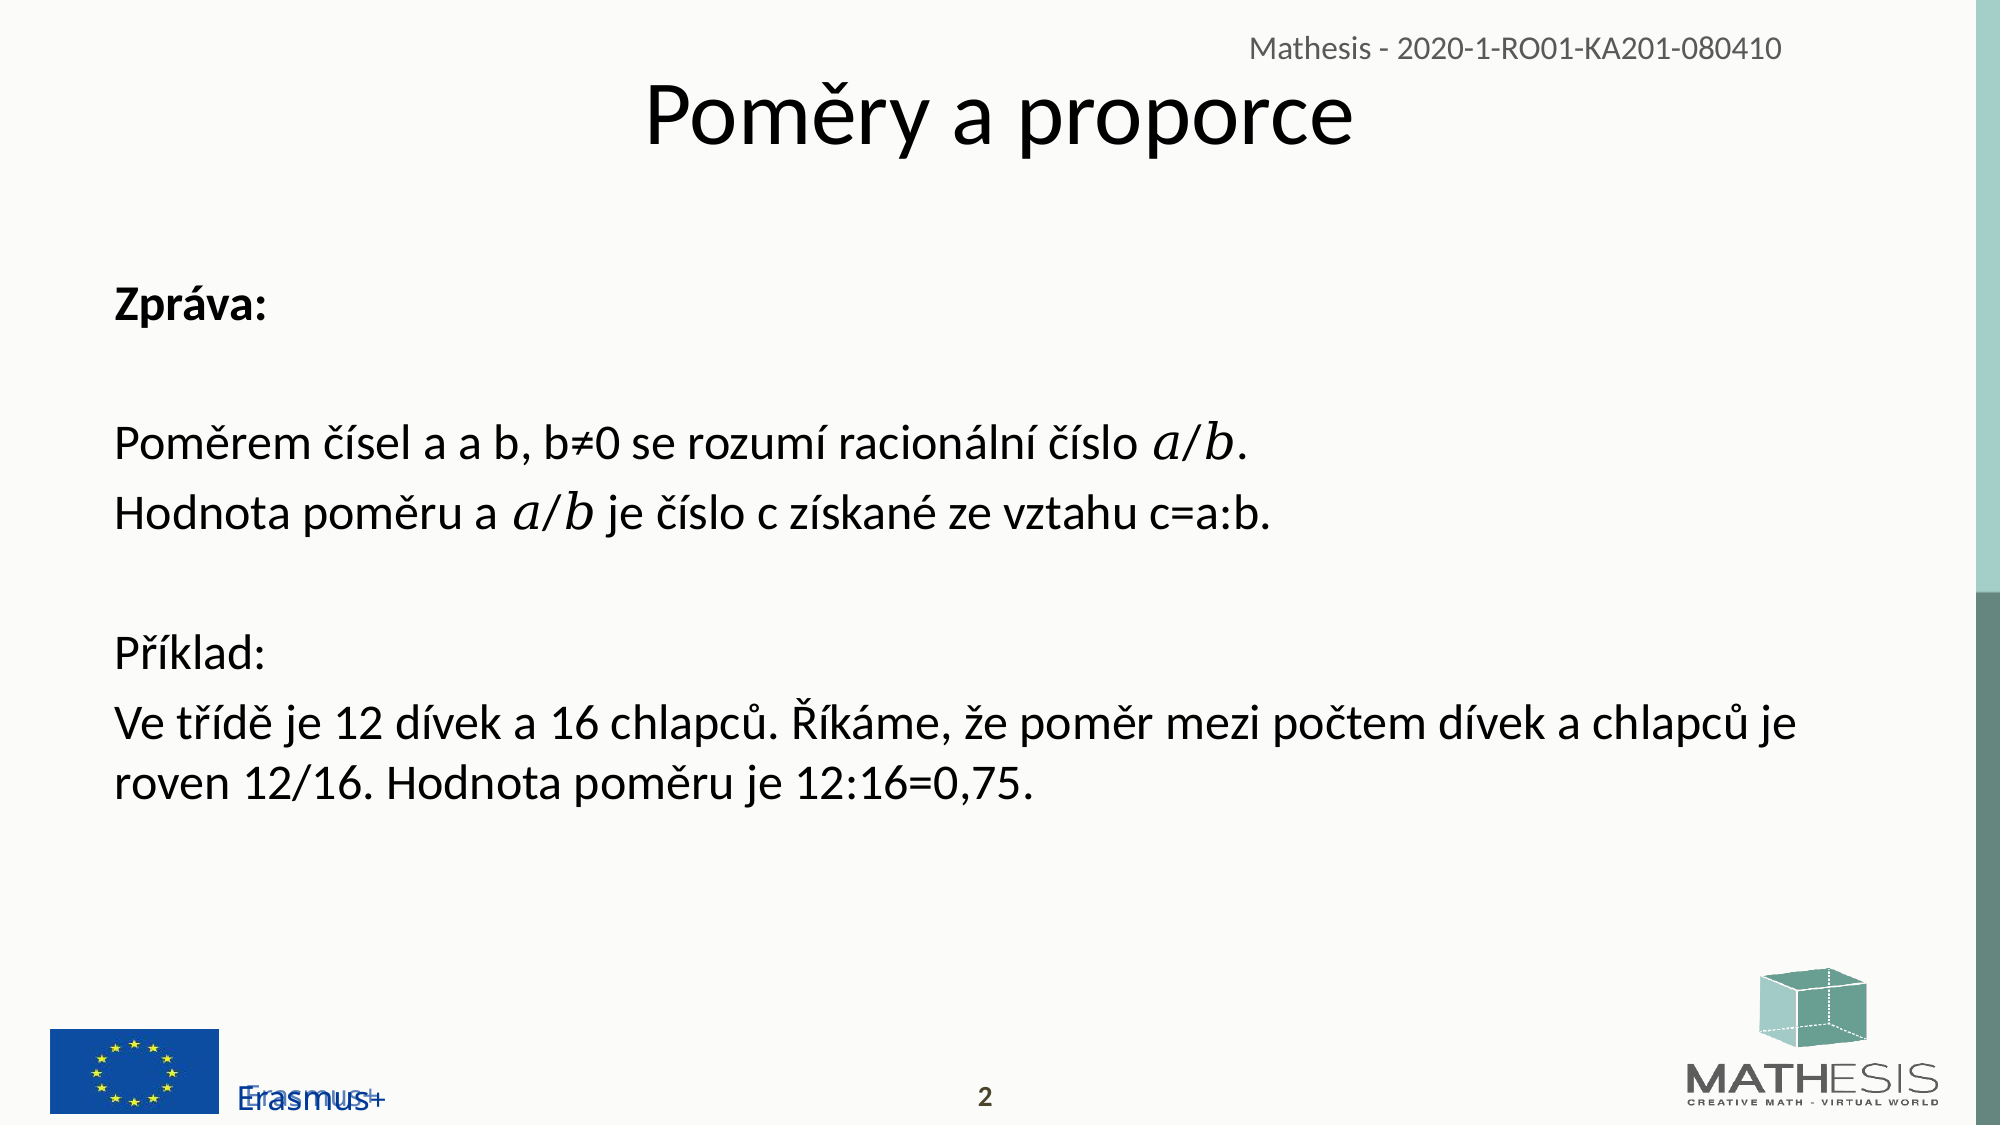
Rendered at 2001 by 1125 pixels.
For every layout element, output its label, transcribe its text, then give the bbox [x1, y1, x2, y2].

picture [50, 1029, 219, 1114]
title Poměry a proporce [99, 45, 1900, 233]
list Zpráva: Poměrem čísel a a b, b≠0 se rozumí racionální číslo 𝑎/𝑏. Hodnota poměru a 𝑎/𝑏 je číslo c získané ze vztahu c=a:b. Příklad: Ve třídě je 12 dívek a 16 chlapců. Říkáme, že poměr mezi počtem dívek a chlapců je roven 12/16. Hodnota poměru je 12:16=0,75. [99, 262, 1900, 1005]
